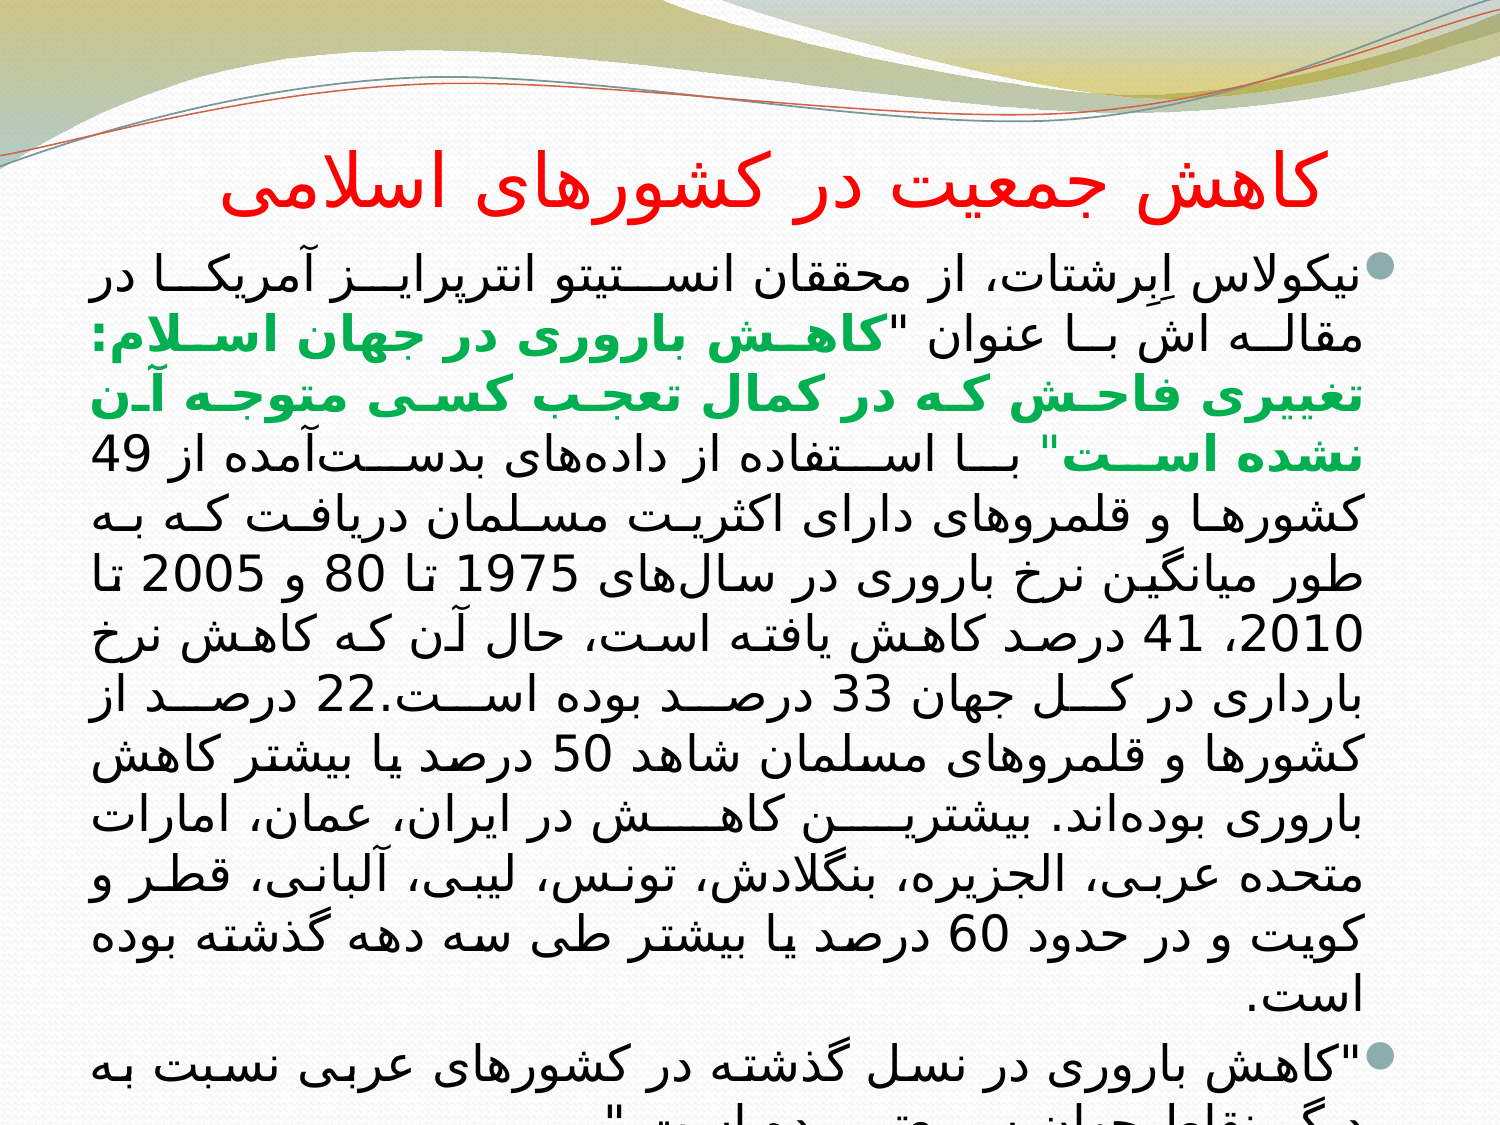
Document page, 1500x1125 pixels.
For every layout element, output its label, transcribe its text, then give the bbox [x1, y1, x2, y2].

title کاهش جمعیت در کشورهای اسلامی [74, 115, 1426, 223]
list نیکولاس اِبِرشتات، از محققان انستیتو انترپرایز آمریکا در مقاله اش با عنوان "کاهش باروری در جهان اسلام: تغییری فاحش که در کمال تعجب کسی متوجه آن نشده است" با استفاده از داده‌های بدست‌آمده از 49 کشورها و قلمروهای دارای اکثریت مسلمان دریافت که به طور میانگین نرخ باروری در سال‌های 1975 تا 80 و 2005 تا 2010، 41 درصد کاهش یافته است، حال آن که کاهش نرخ بارداری در کل جهان 33 درصد بوده است.22 درصد از کشورها و قلمروهای مسلمان شاهد 50 درصد یا بیشتر کاهش باروری بوده‌اند. بیشترین کاهش در ایران، عمان، امارات متحده عربی، الجزیره، بنگلادش، تونس، لیبی، آلبانی، قطر و کویت و در حدود 60 درصد یا بیشتر طی سه دهه گذشته بوده است. "کاهش باروری در نسل گذشته در کشورهای عربی نسبت به دیگر نقاط جهان سریع‌تر بوده است." [74, 234, 1426, 1038]
